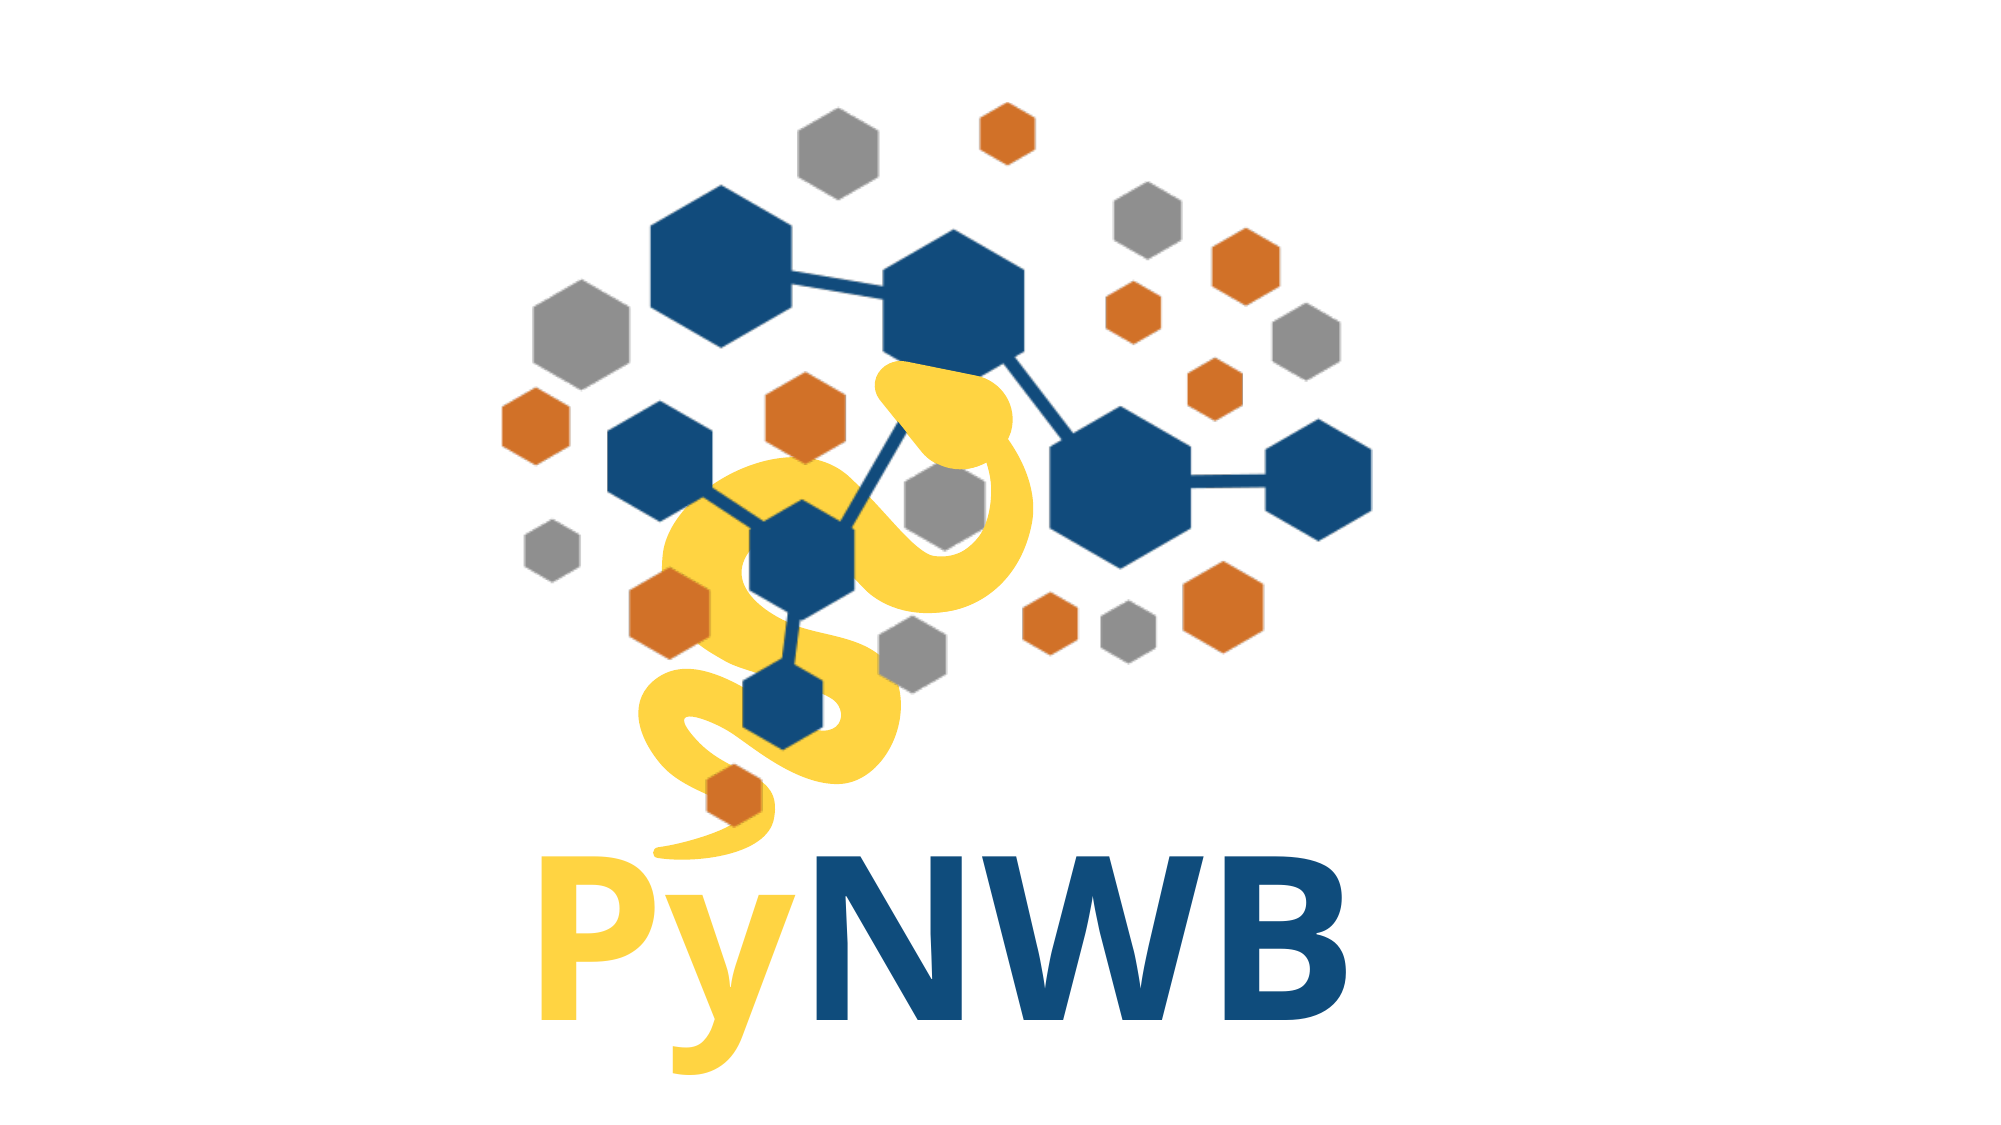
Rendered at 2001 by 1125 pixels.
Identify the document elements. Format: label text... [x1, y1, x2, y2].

text_box PyNWB [520, 828, 1360, 1054]
picture [501, 102, 1373, 828]
text_box [653, 828, 771, 860]
